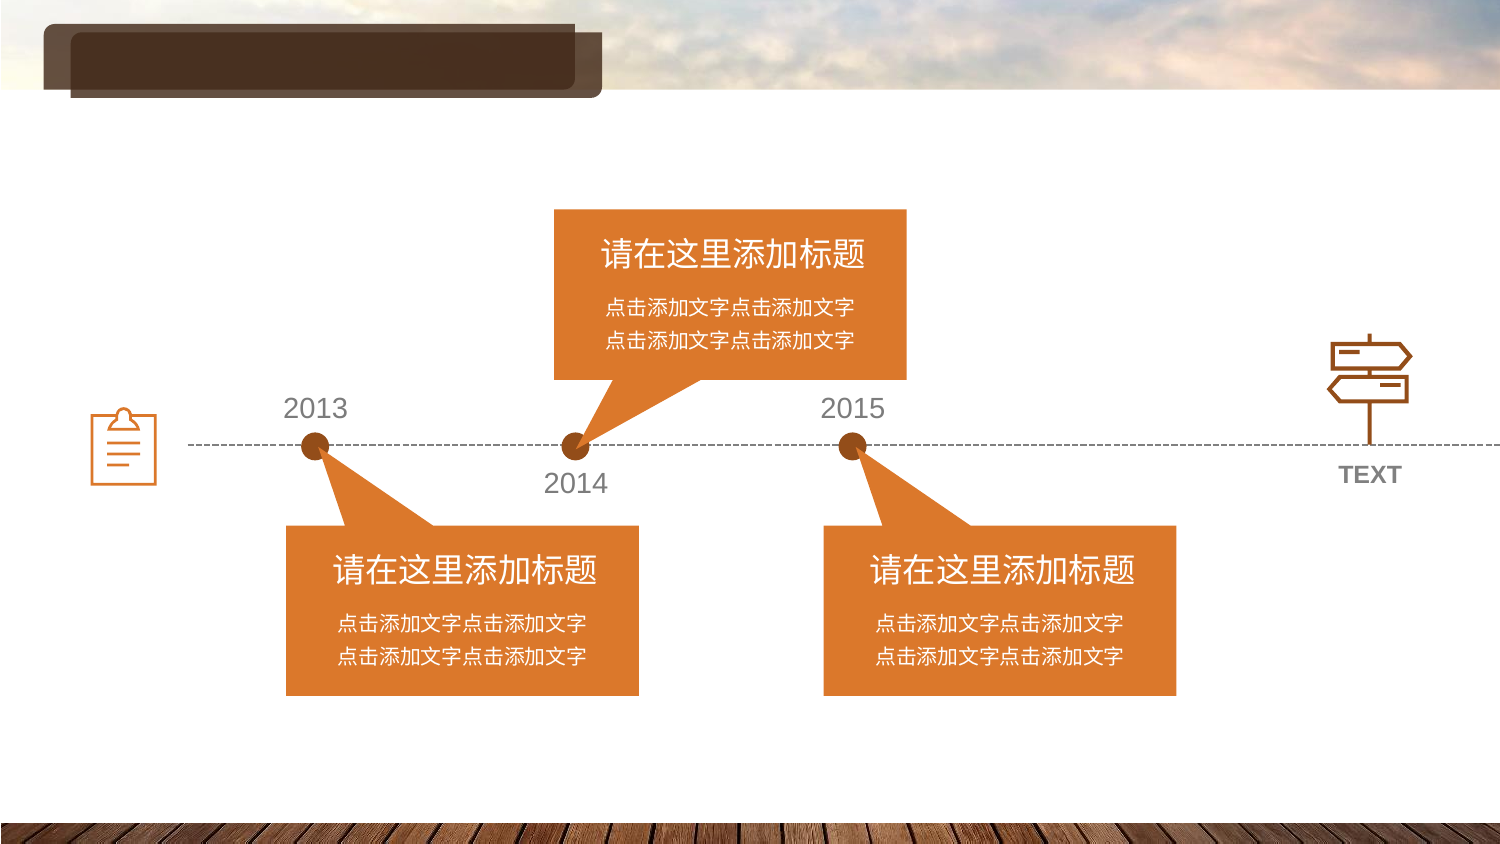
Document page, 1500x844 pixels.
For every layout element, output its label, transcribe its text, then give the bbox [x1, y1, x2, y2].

picture [1, 823, 1500, 844]
text_box [856, 446, 867, 453]
text_box [560, 446, 591, 456]
text_box [838, 446, 859, 461]
picture [1, 0, 1500, 89]
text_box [286, 525, 639, 696]
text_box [823, 525, 1177, 696]
text_box 2014 [528, 456, 624, 507]
text_box [838, 432, 867, 444]
text_box [319, 446, 331, 453]
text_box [90, 407, 157, 486]
text_box [560, 431, 583, 444]
text_box 2015 [805, 381, 901, 432]
text_box 2013 [268, 381, 364, 432]
text_box [300, 446, 322, 462]
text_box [1326, 333, 1413, 445]
text_box [300, 432, 330, 444]
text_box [554, 209, 907, 380]
text_box TEXT [1323, 450, 1418, 496]
